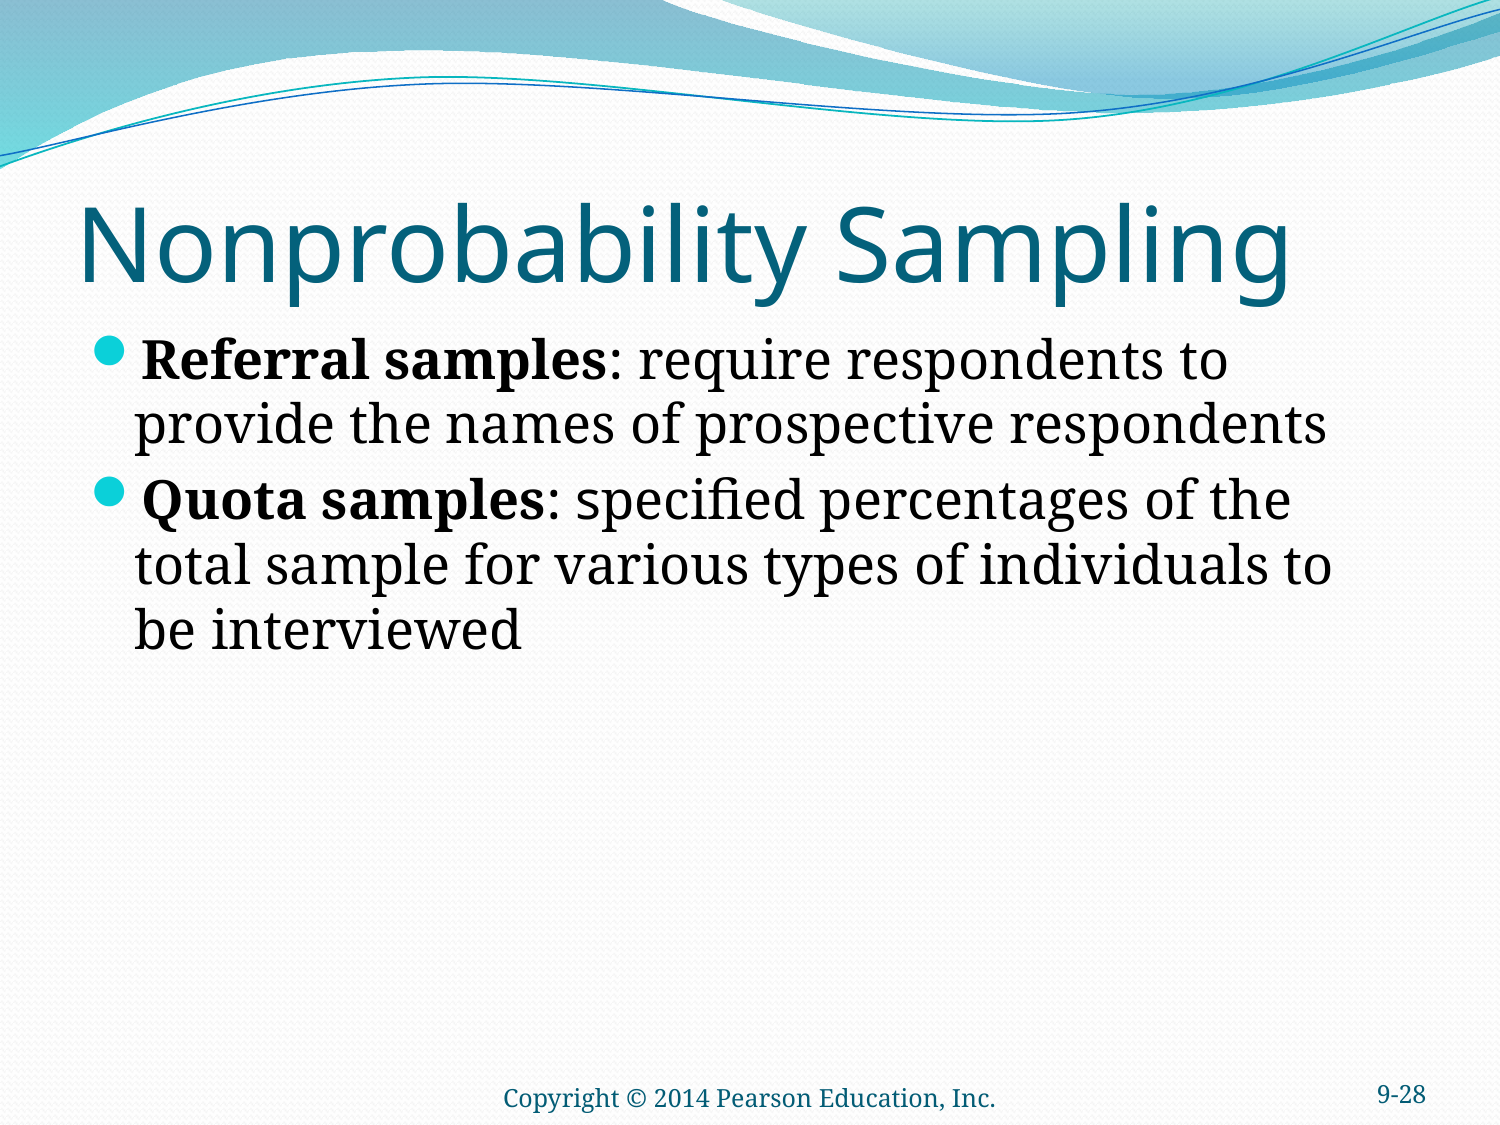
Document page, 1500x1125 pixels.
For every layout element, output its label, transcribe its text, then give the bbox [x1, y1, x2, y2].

title Nonprobability Sampling [74, 115, 1426, 304]
list Referral samples: require respondents to provide the names of prospective respondents Quota samples: specified percentages of the total sample for various types of individuals to be interviewed [74, 317, 1426, 1038]
